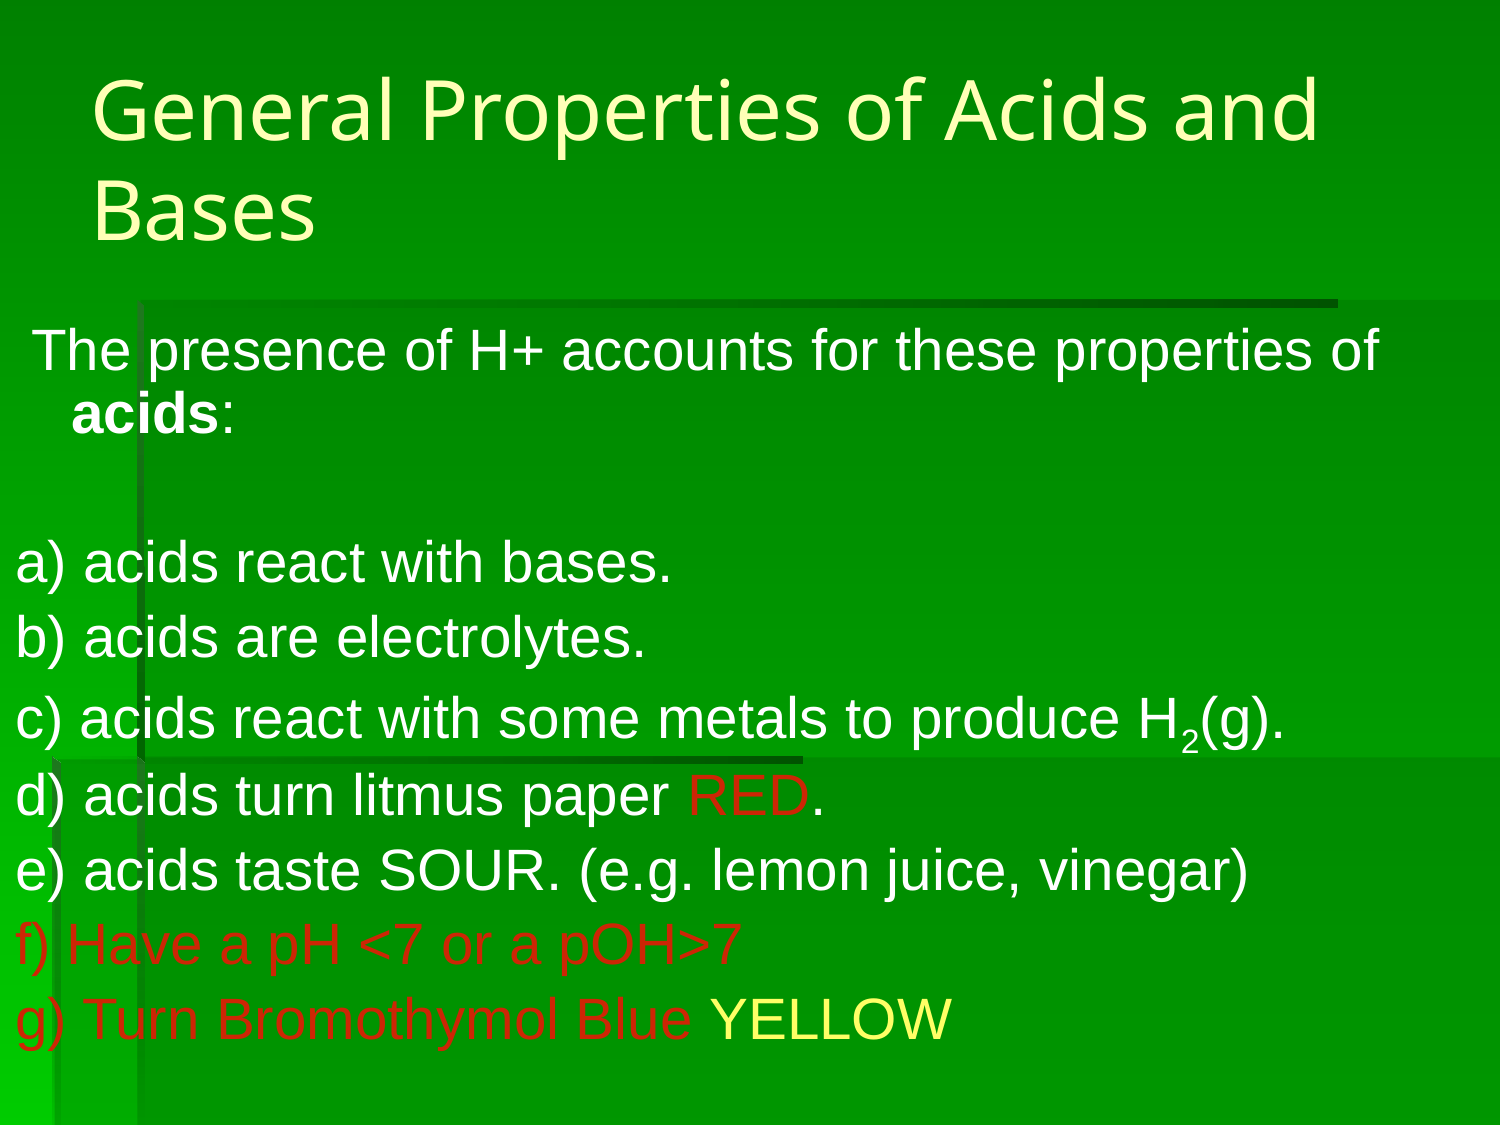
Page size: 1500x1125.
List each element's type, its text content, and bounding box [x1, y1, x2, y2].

title General Properties of Acids and Bases [74, 39, 1451, 276]
list The presence of H+ accounts for these properties of acids: a) acids react with bases. b) acids are electrolytes. c) acids react with some metals to produce H2(g). d) acids turn litmus paper RED. e) acids taste SOUR. (e.g. lemon juice, vinegar) f) Have a pH <7 or a pOH>7 g) Turn Bromothymol Blue YELLOW [0, 312, 1500, 1125]
